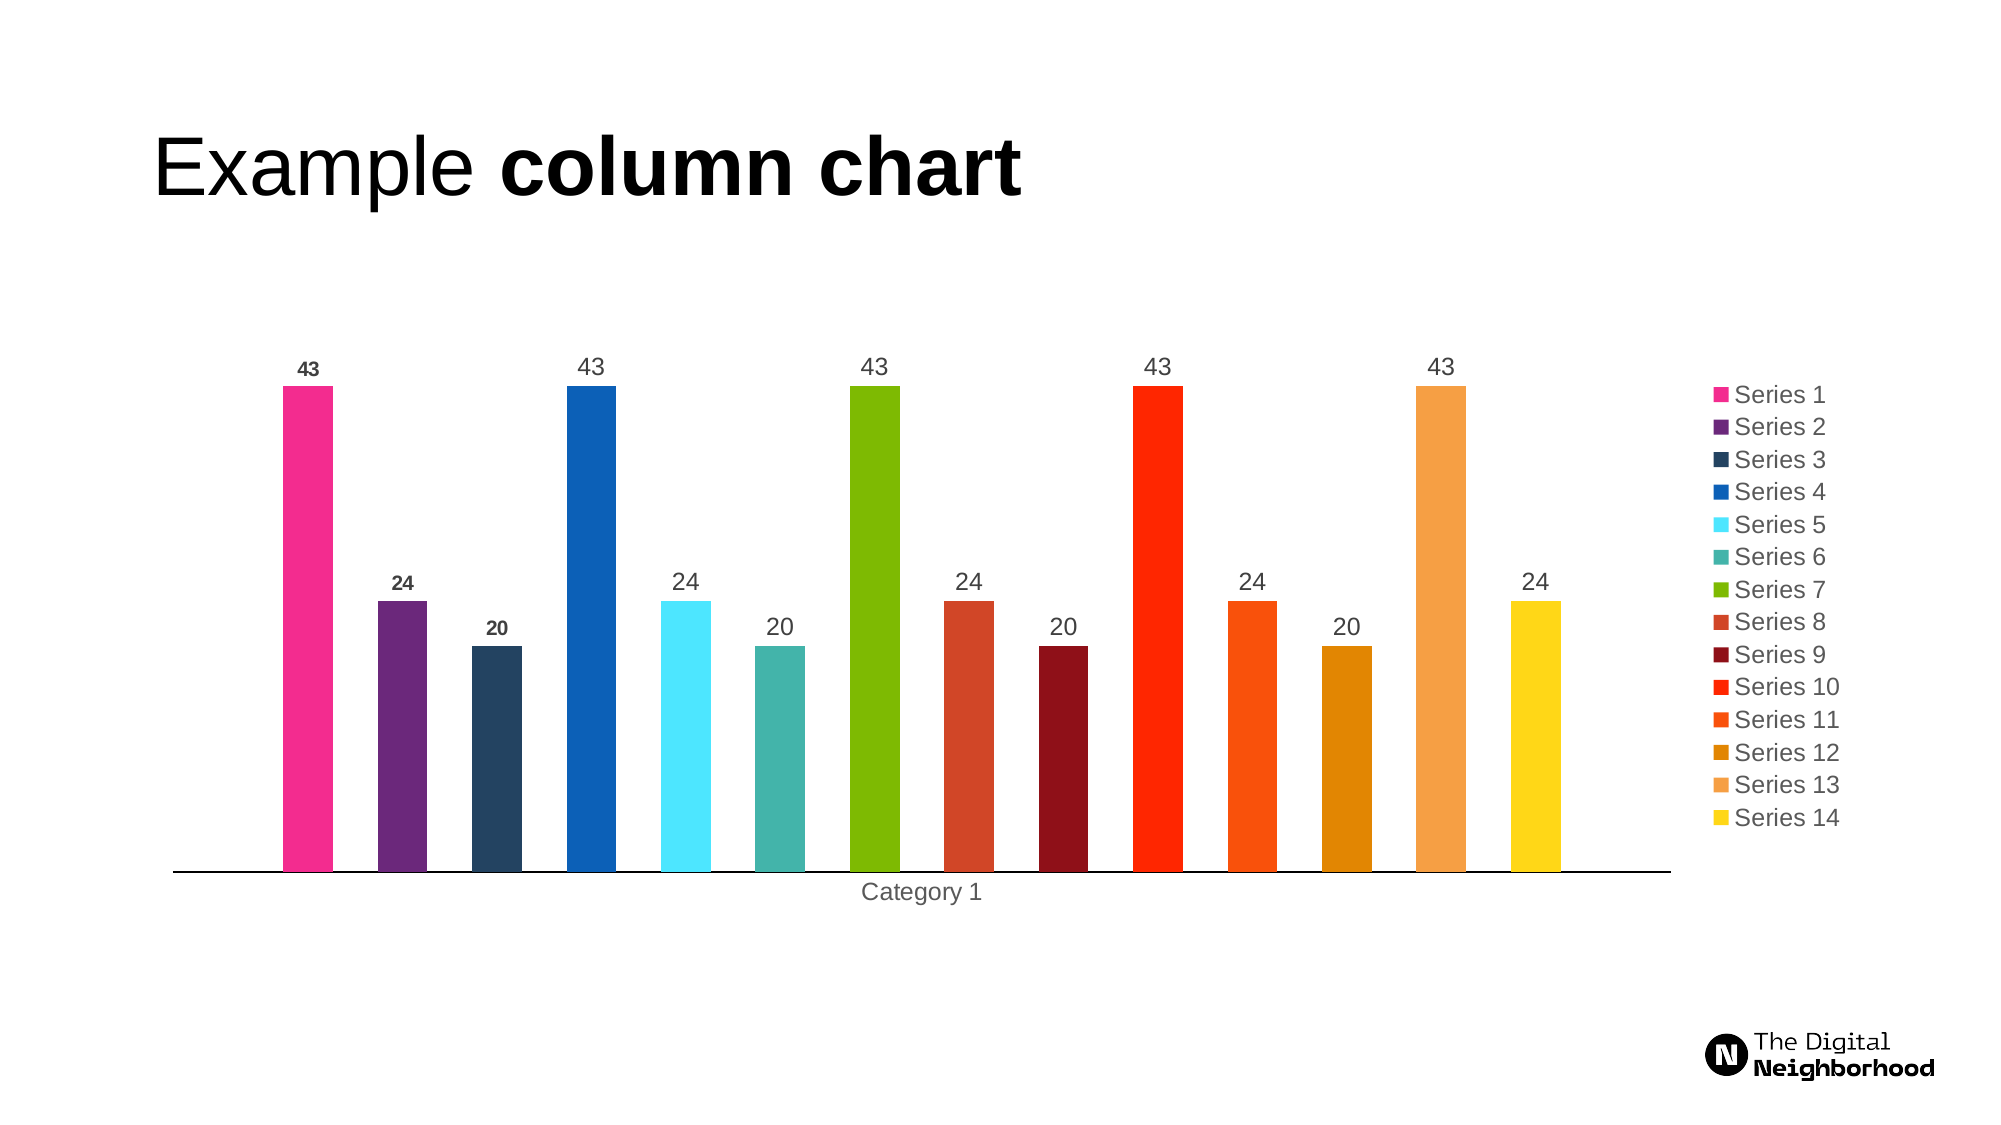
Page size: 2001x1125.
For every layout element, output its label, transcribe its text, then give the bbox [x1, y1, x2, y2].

picture [1705, 1032, 1934, 1081]
chart [138, 295, 1862, 918]
title Example column chart [137, 104, 1464, 232]
